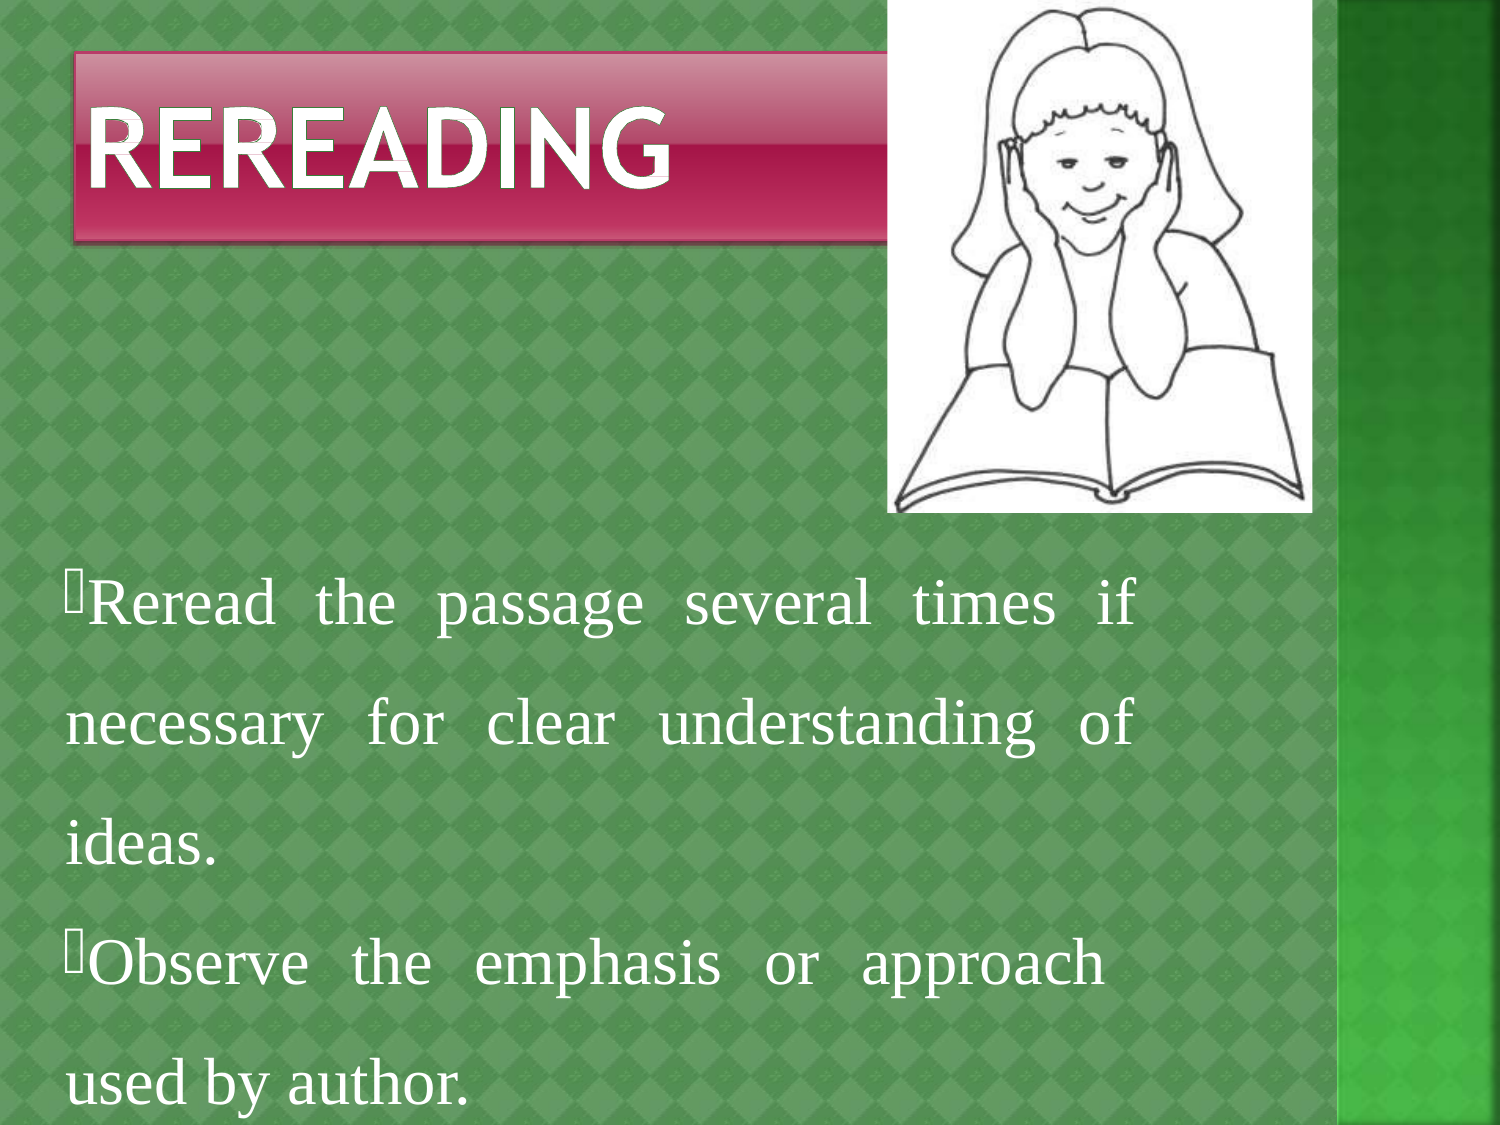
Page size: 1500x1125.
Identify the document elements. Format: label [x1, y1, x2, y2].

text_box [0, 0, 1500, 1125]
